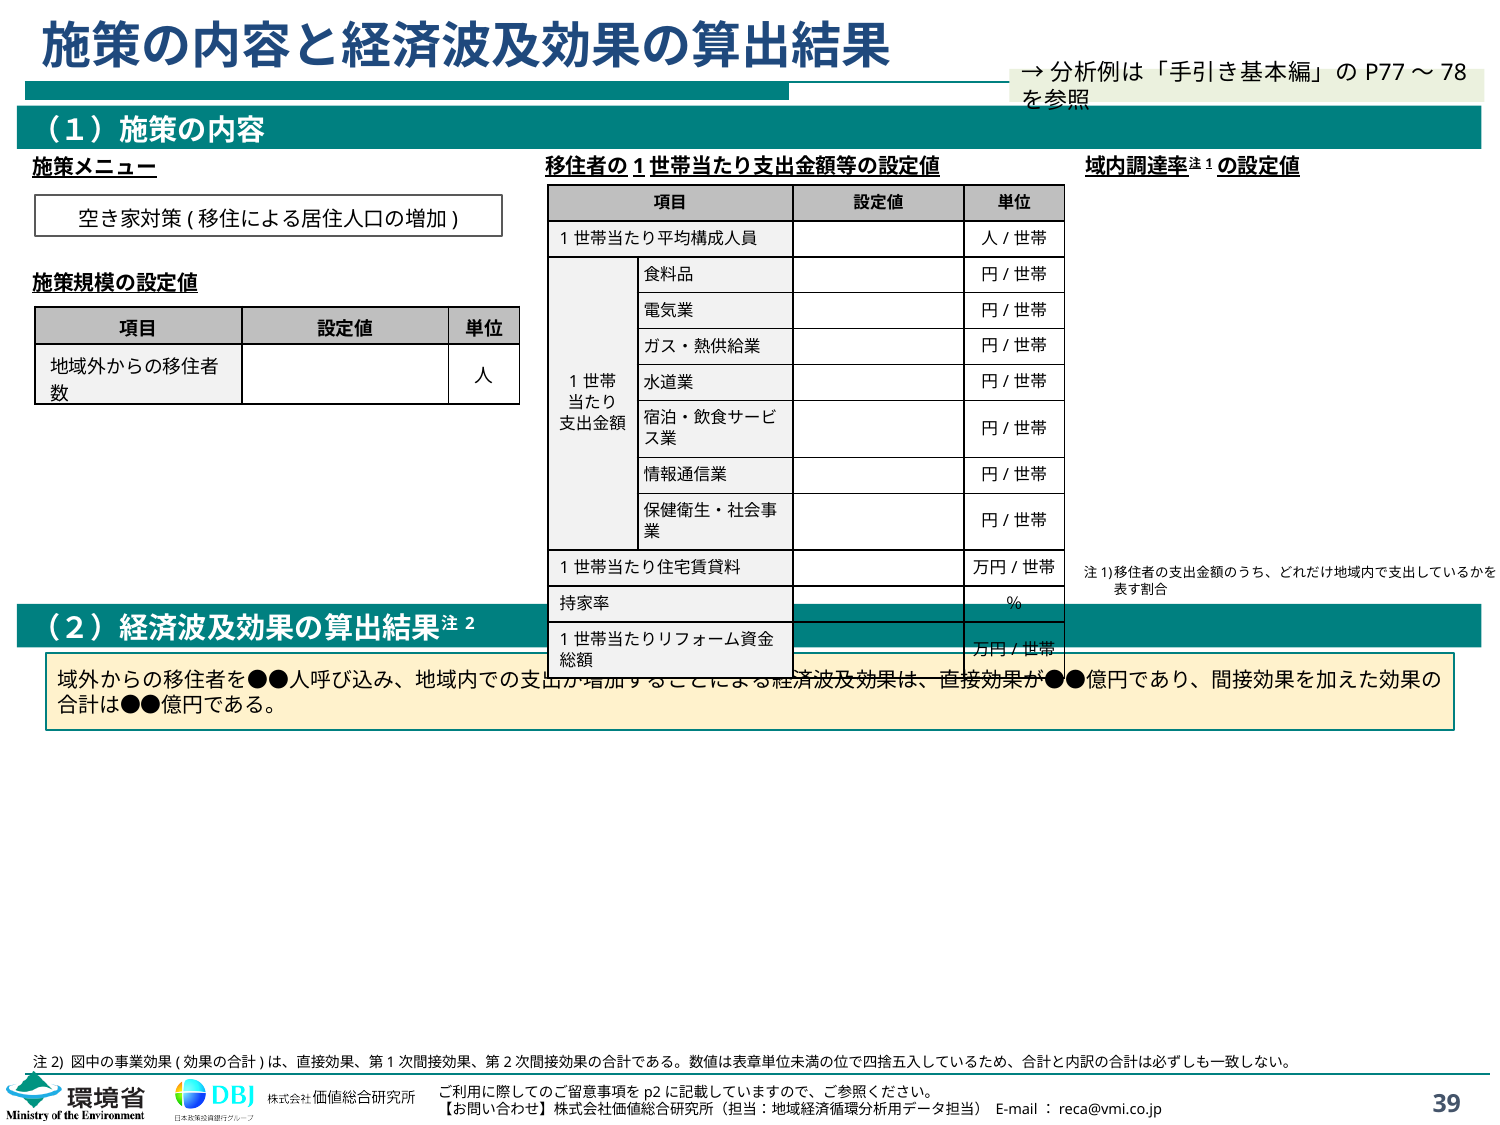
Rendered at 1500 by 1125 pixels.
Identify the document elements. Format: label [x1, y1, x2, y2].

text_box [16, 603, 547, 648]
table_cell [639, 494, 792, 549]
title [25, 0, 1355, 82]
text_box [46, 653, 1454, 730]
text_box [1083, 568, 1498, 593]
table_cell [794, 551, 963, 585]
table_header [549, 186, 792, 220]
table_cell [965, 365, 1064, 400]
table_cell [965, 494, 1064, 549]
text_box [1065, 603, 1482, 648]
table_cell [965, 401, 1064, 457]
text_box [1084, 152, 1381, 178]
table_cell [549, 222, 792, 256]
table_cell [965, 293, 1064, 328]
text_box [33, 1050, 1451, 1071]
table_cell [794, 587, 963, 621]
table_cell [549, 551, 792, 585]
text_box [35, 194, 502, 236]
table_cell [639, 401, 792, 457]
picture [2, 1071, 148, 1125]
text_box [16, 105, 1482, 149]
table_header [794, 186, 963, 220]
table_cell [965, 329, 1064, 364]
table_cell [794, 258, 963, 292]
table_cell [549, 258, 637, 549]
table_cell [794, 623, 963, 677]
table_cell [639, 258, 792, 292]
table_cell [794, 222, 963, 256]
table_cell [965, 458, 1064, 493]
table_cell [639, 329, 792, 364]
text_box [32, 269, 269, 295]
table_header [965, 186, 1064, 220]
table_cell [639, 365, 792, 400]
table_cell [449, 345, 519, 403]
table_cell [36, 345, 241, 403]
table_header [449, 308, 519, 343]
table_cell [794, 494, 963, 549]
table_cell [639, 293, 792, 328]
table_cell [549, 587, 792, 621]
table_cell [794, 329, 963, 364]
picture [171, 1075, 419, 1125]
text_box [32, 153, 181, 179]
table_cell [965, 222, 1064, 256]
table_cell [639, 458, 792, 493]
table_cell [794, 365, 963, 400]
table_cell [549, 623, 792, 677]
table_cell [965, 258, 1064, 292]
table_cell [794, 401, 963, 457]
text_box [545, 152, 959, 178]
table_header [243, 308, 448, 343]
slide_number [1393, 1079, 1500, 1122]
table_cell [965, 551, 1064, 585]
table_cell [794, 293, 963, 328]
text_box [1009, 68, 1485, 102]
table_cell [965, 623, 1064, 677]
table_cell [794, 458, 963, 493]
table_header [36, 308, 241, 343]
table_cell [243, 345, 448, 403]
table_cell [965, 587, 1064, 621]
